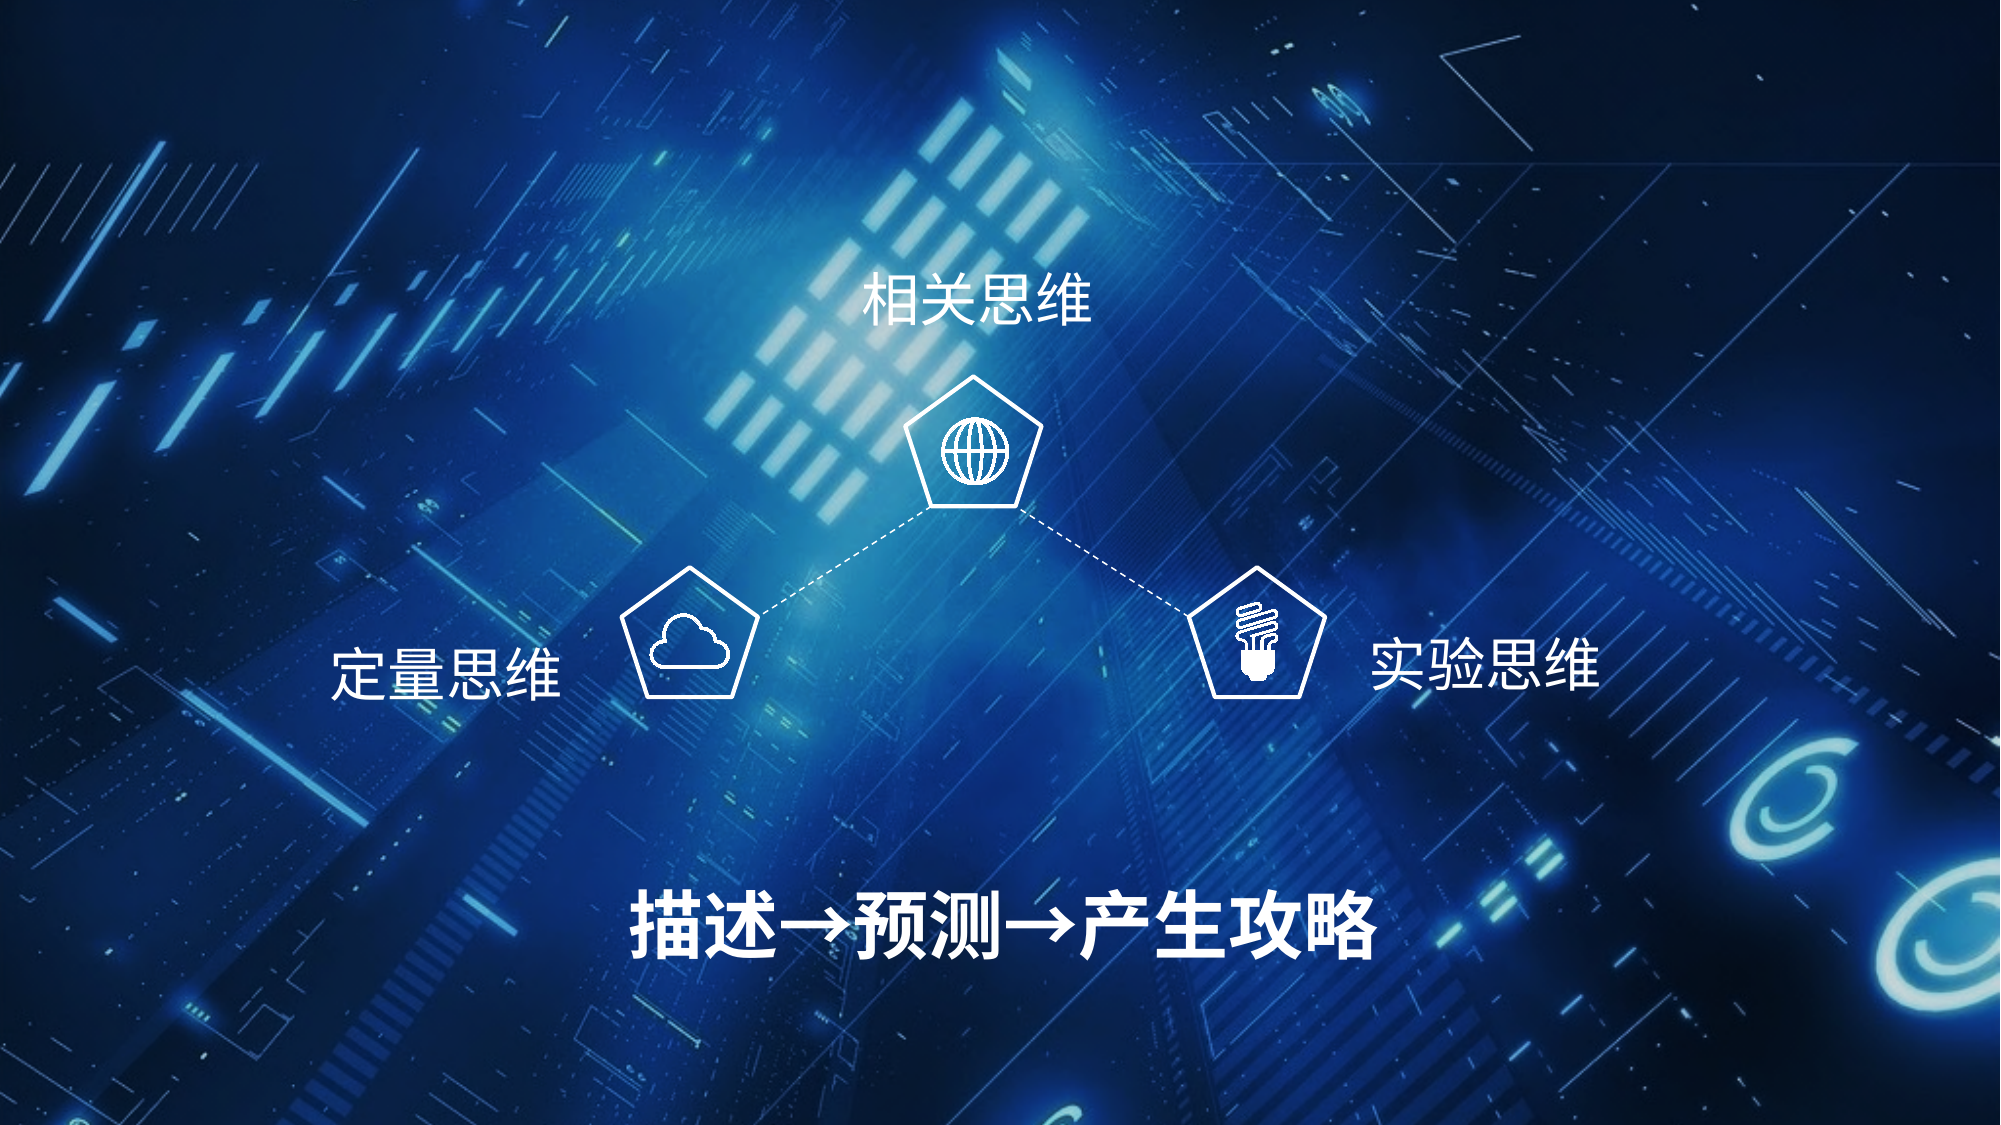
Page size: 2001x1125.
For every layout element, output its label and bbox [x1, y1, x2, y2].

text_box [1015, 506, 1190, 618]
text_box [621, 567, 759, 698]
text_box [904, 376, 1042, 507]
text_box [757, 506, 932, 618]
text_box [1188, 567, 1326, 698]
picture [0, 0, 2000, 1125]
